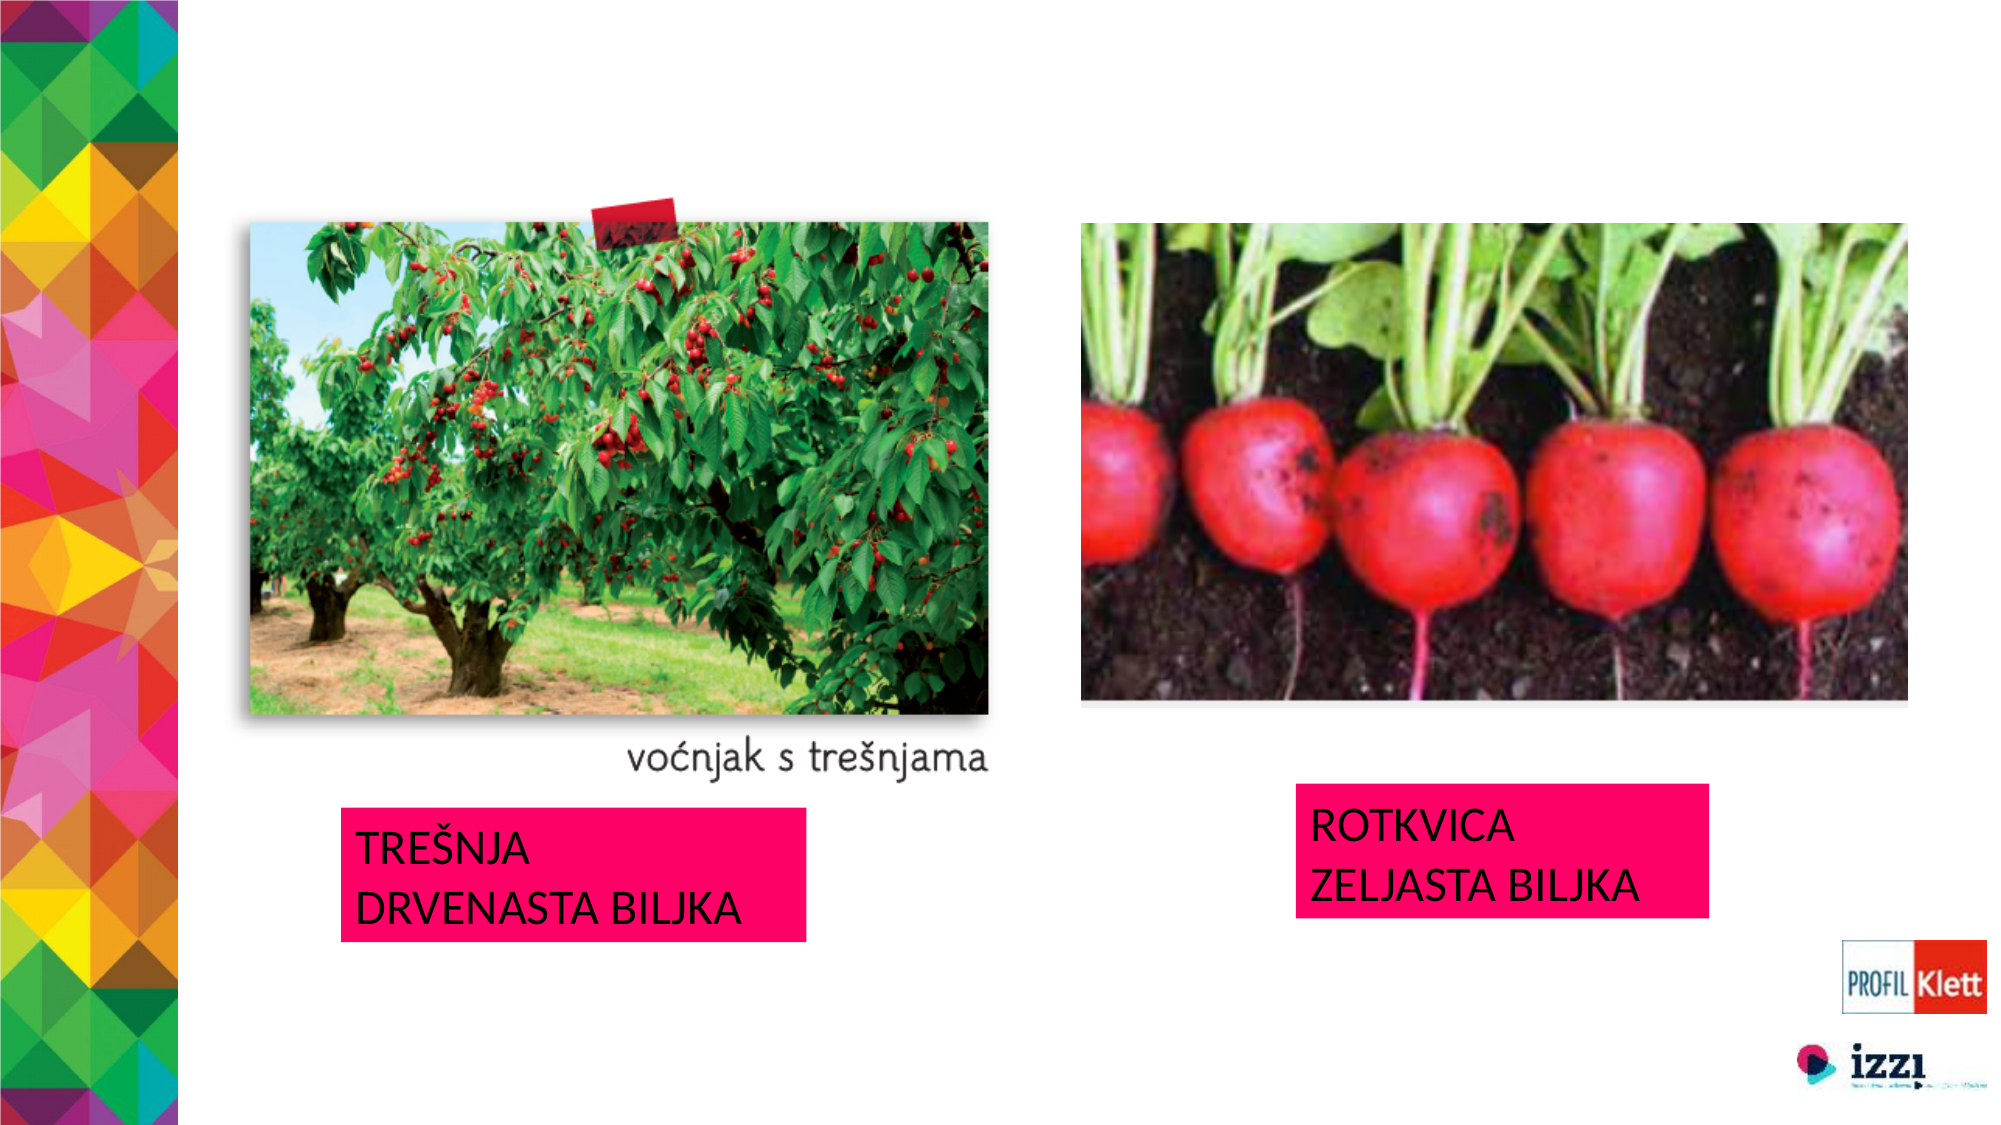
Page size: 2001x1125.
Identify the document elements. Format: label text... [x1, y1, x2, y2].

picture [1842, 940, 1987, 1014]
picture [224, 185, 1012, 788]
picture [1, 2, 178, 1124]
picture [1081, 223, 1908, 708]
text_box ROTKVICA ZELJASTA BILJKA [1295, 783, 1710, 919]
text_box TREŠNJA DRVENASTA BILJKA [341, 807, 807, 943]
picture [1797, 1042, 1987, 1091]
